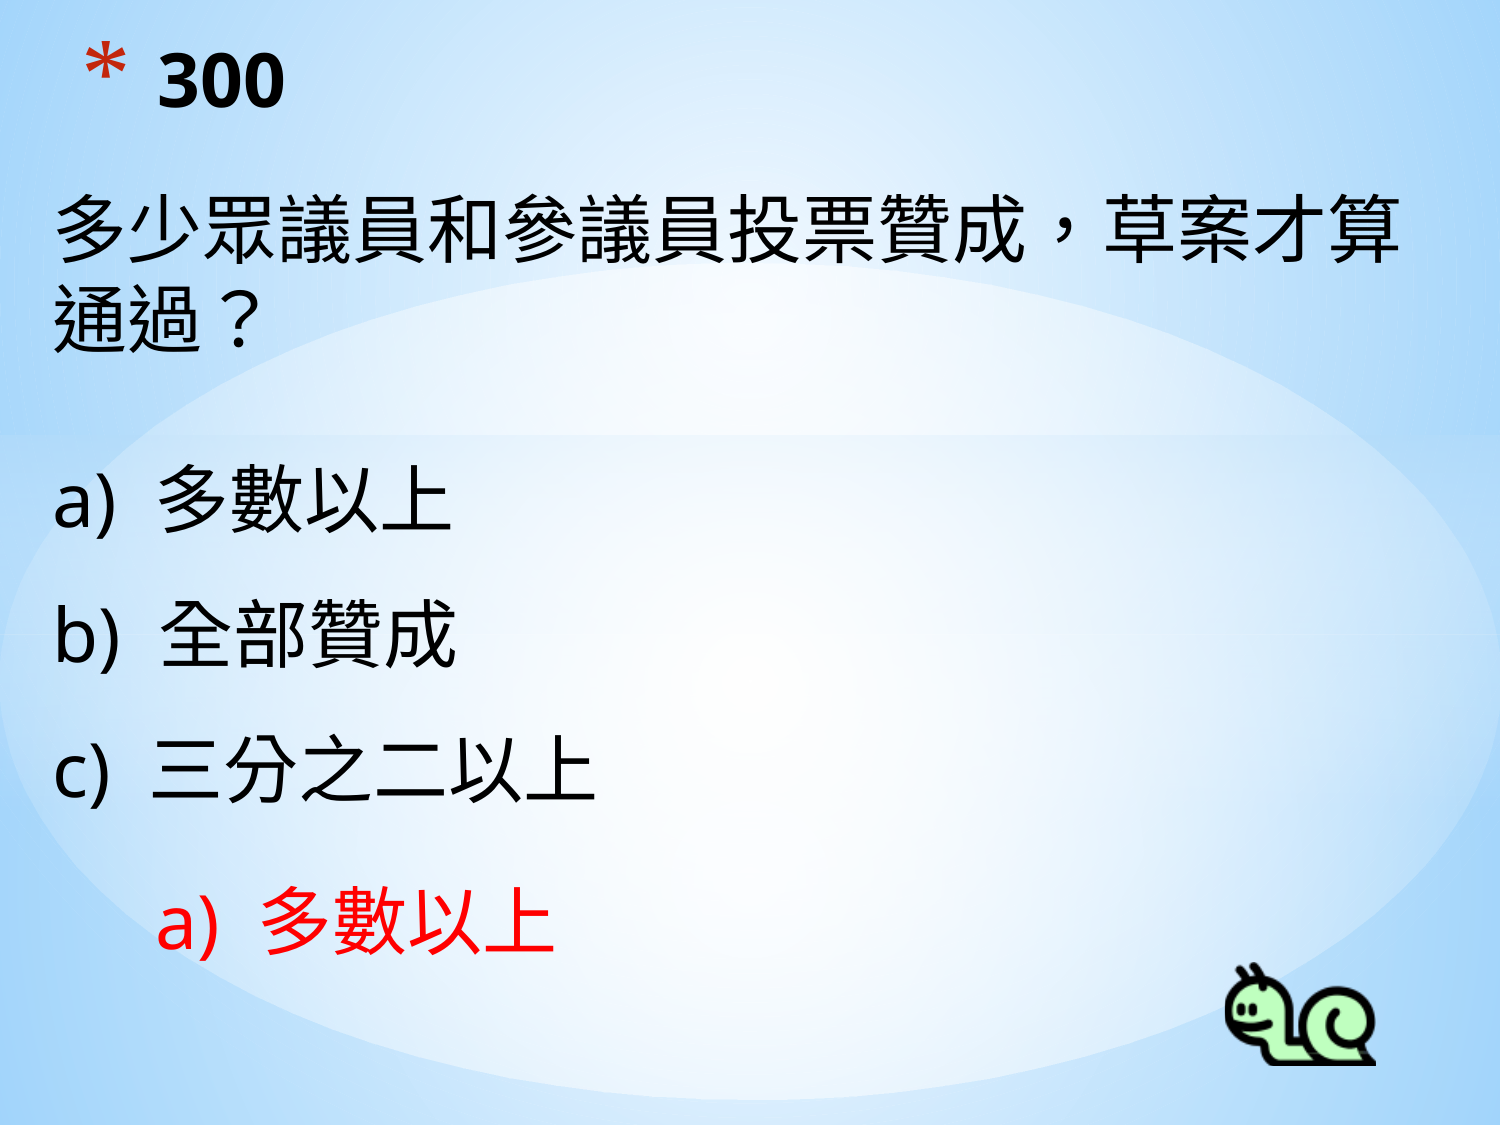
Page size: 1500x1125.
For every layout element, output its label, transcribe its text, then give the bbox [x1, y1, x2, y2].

text_box a) 多數以上 b) 全部贊成 c) 三分之二以上 [37, 399, 1242, 955]
picture [1224, 962, 1377, 1067]
text_box 多少眾議員和參議員投票贊成，草案才算通過？ [37, 174, 1463, 370]
title 300 [37, 24, 375, 150]
text_box a) 多數以上 [120, 867, 573, 1123]
